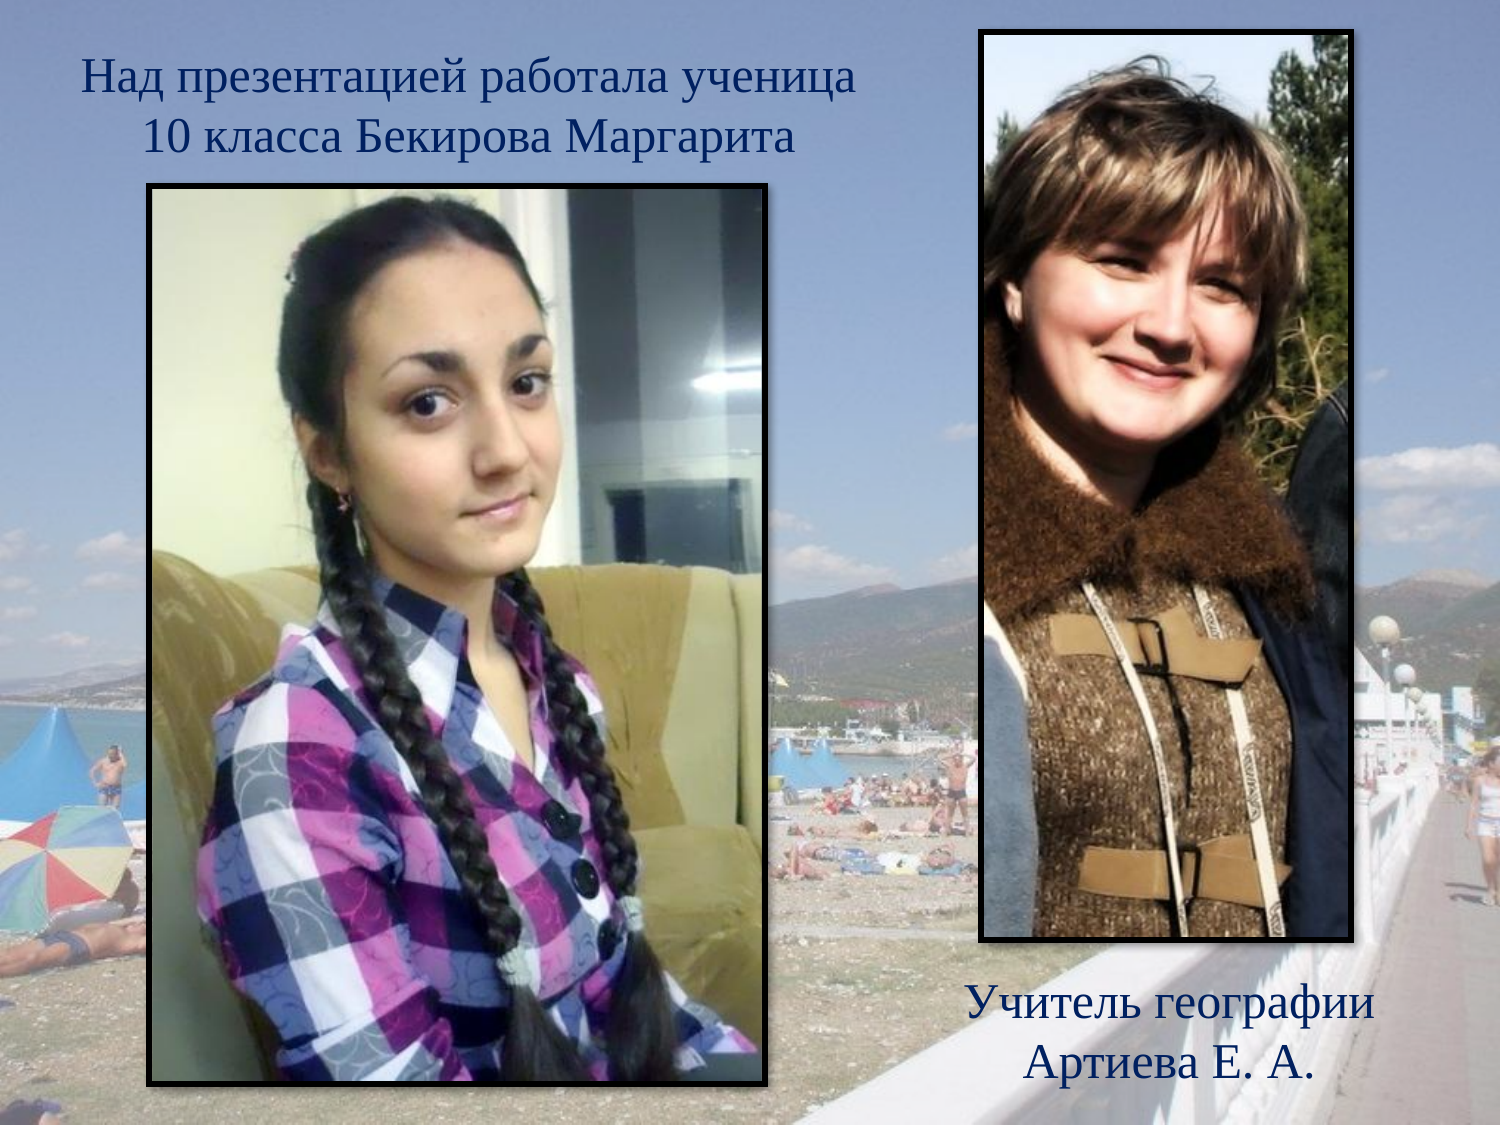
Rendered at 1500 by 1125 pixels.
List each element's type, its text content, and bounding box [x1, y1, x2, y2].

text_box Учитель географии Артиева Е. А. [867, 960, 1472, 1096]
picture [152, 188, 762, 1081]
picture [984, 34, 1348, 937]
text_box Над презентацией работала ученица 10 класса Бекирова Маргарита [46, 35, 891, 230]
